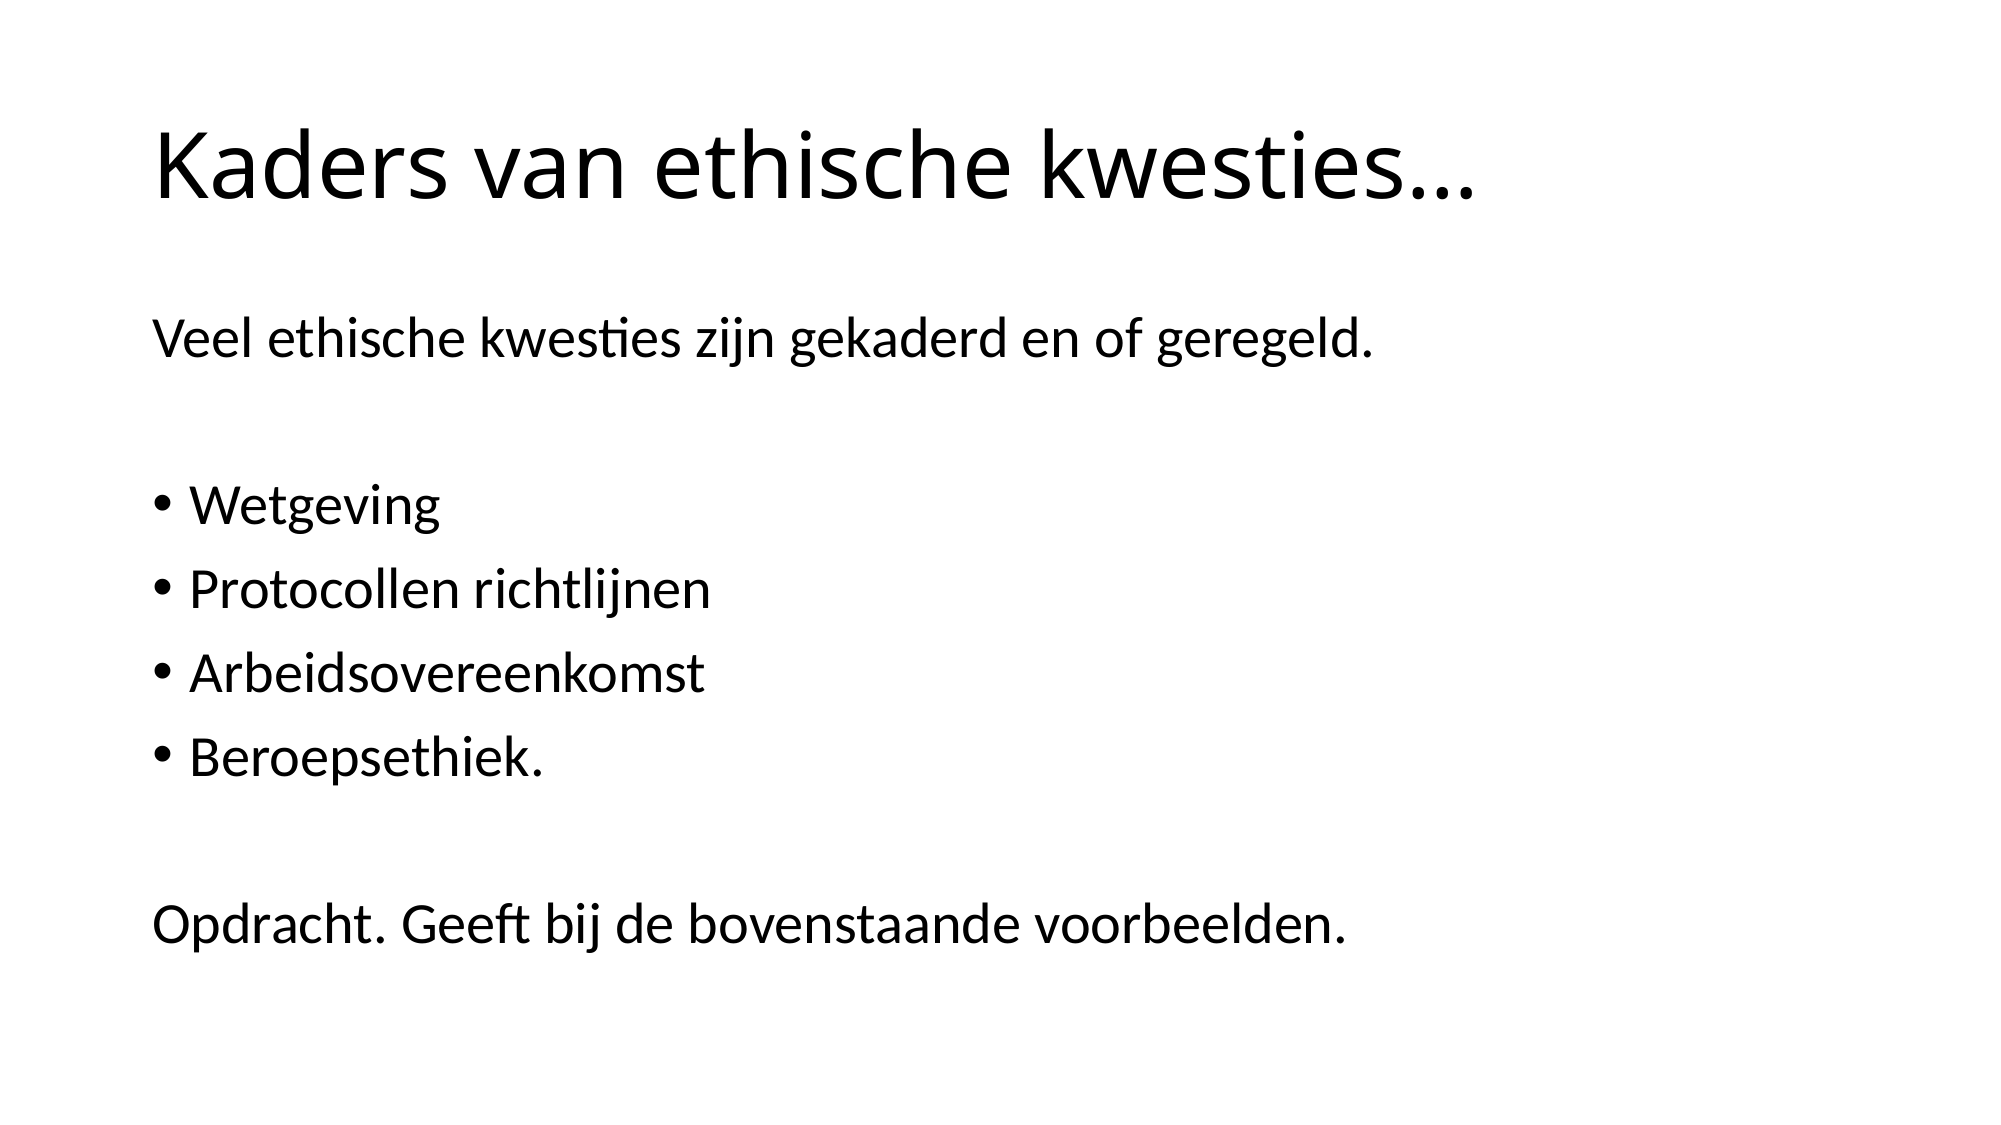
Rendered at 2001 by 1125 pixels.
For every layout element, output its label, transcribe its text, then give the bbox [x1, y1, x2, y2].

list Veel ethische kwesties zijn gekaderd en of geregeld. Wetgeving Protocollen richtlijnen Arbeidsovereenkomst Beroepsethiek. Opdracht. Geeft bij de bovenstaande voorbeelden. [137, 299, 1863, 1014]
title Kaders van ethische kwesties… [137, 59, 1863, 278]
